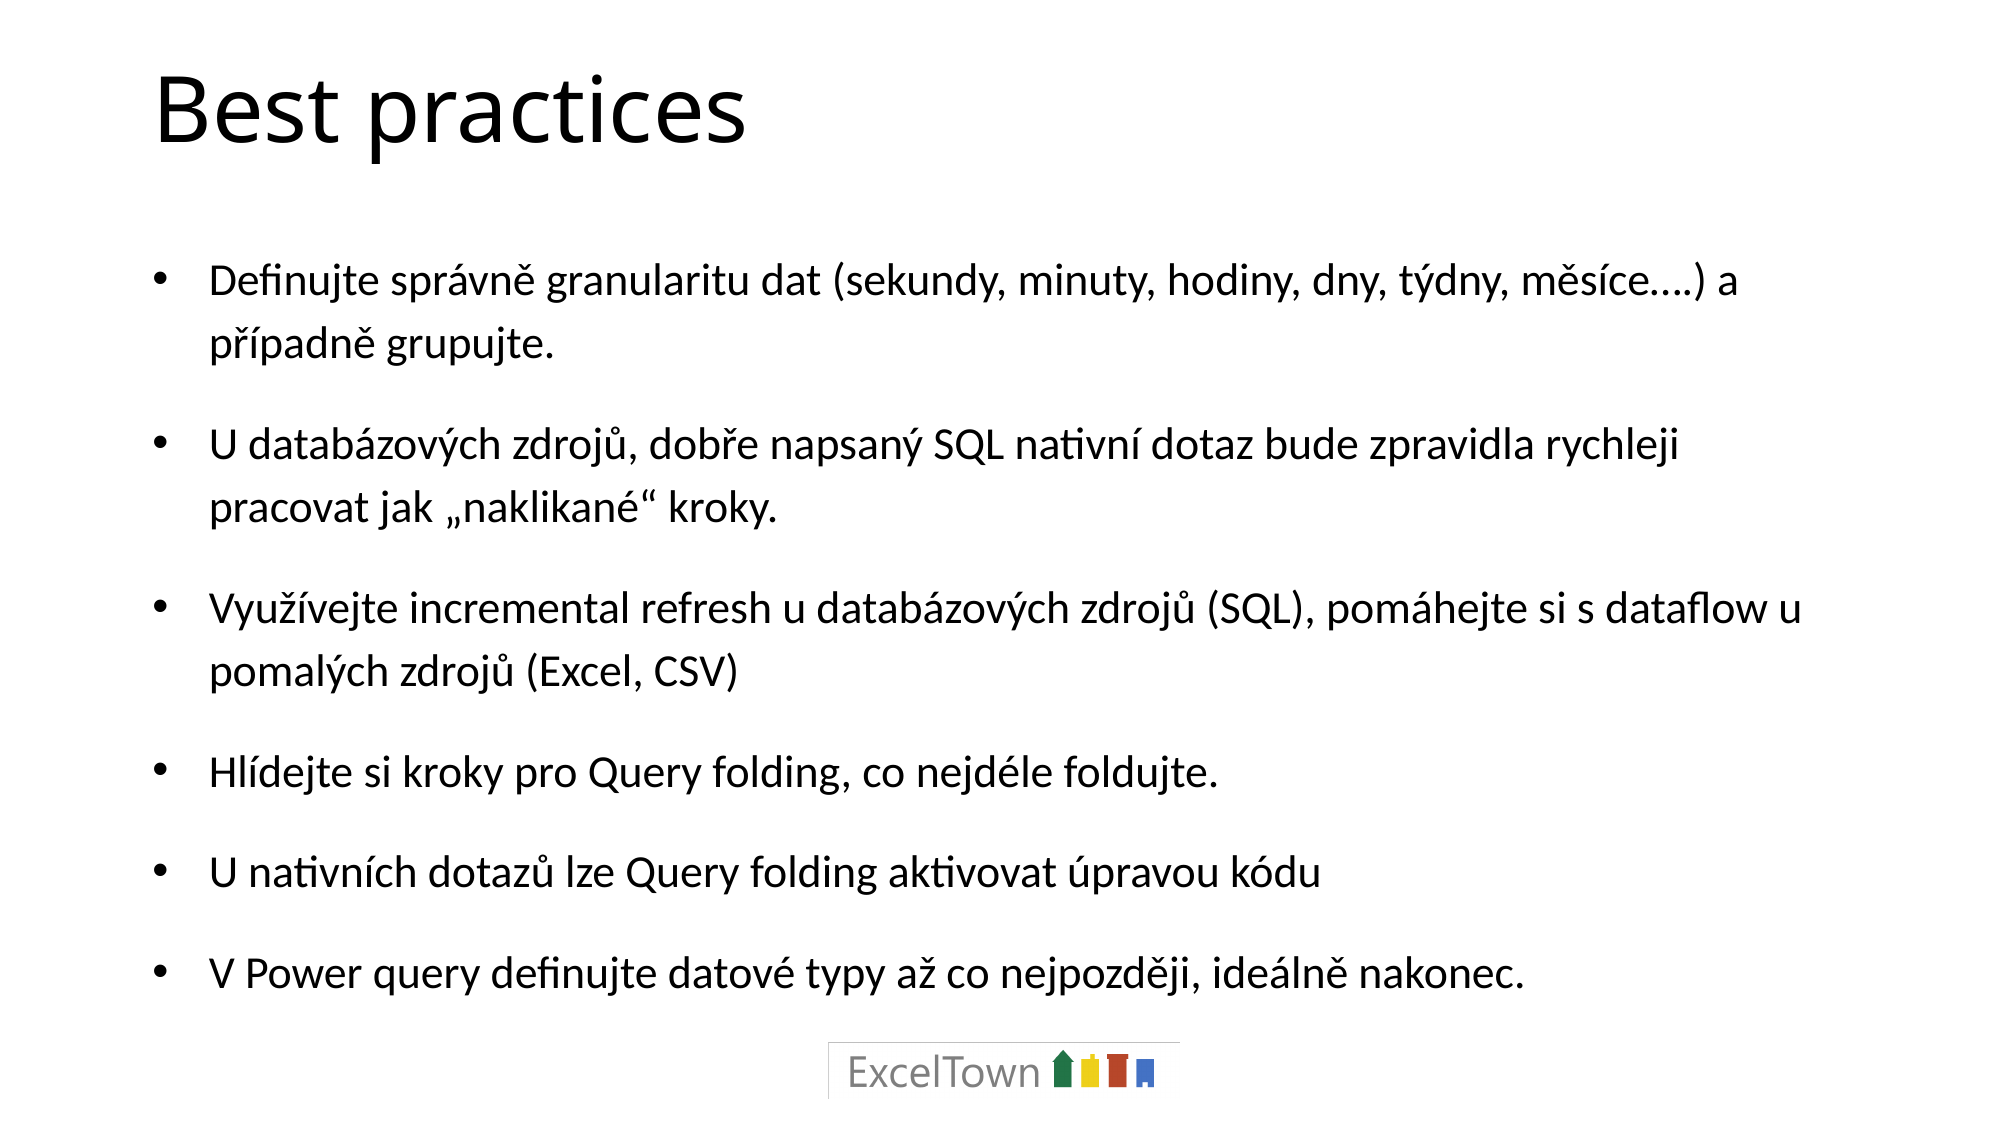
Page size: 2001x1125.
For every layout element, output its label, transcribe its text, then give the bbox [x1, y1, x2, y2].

list Definujte správně granularitu dat (sekundy, minuty, hodiny, dny, týdny, měsíce….) a případně grupujte. U databázových zdrojů, dobře napsaný SQL nativní dotaz bude zpravidla rychleji pracovat jak „naklikané“ kroky. Využívejte incremental refresh u databázových zdrojů (SQL), pomáhejte si s dataflow u pomalých zdrojů (Excel, CSV) Hlídejte si kroky pro Query folding, co nejdéle foldujte. U nativních dotazů lze Query folding aktivovat úpravou kódu V Power query definujte datové typy až co nejpozději, ideálně nakonec. [137, 234, 1863, 1014]
picture [701, 1031, 1213, 1123]
title Best practices [137, 27, 1863, 199]
